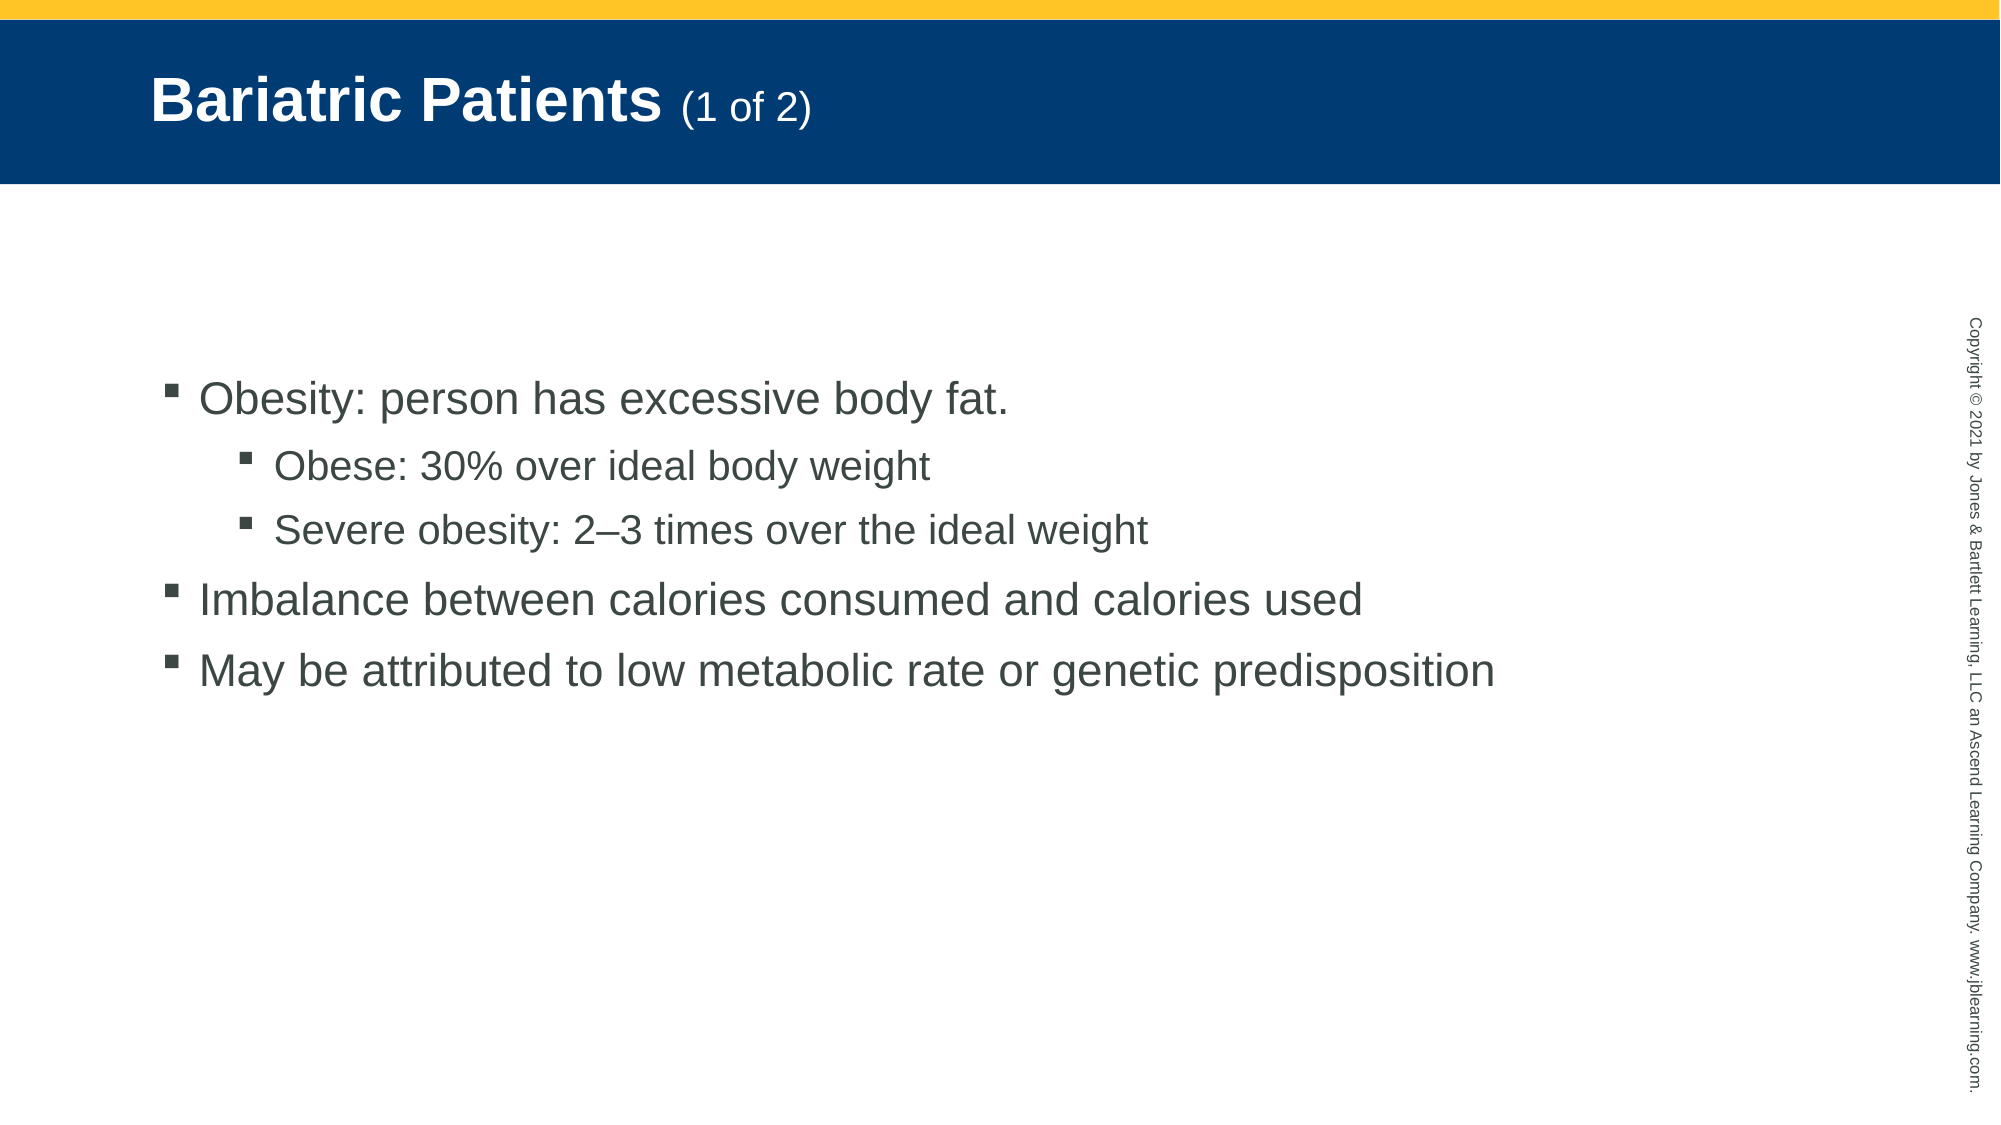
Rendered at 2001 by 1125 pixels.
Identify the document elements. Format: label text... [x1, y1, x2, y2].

title Bariatric Patients (1 of 2) [0, 19, 2000, 185]
list Obesity: person has excessive body fat. Obese: 30% over ideal body weight Severe obesity: 2–3 times over the ideal weight Imbalance between calories consumed and calories used May be attributed to low metabolic rate or genetic predisposition [146, 361, 1859, 1016]
